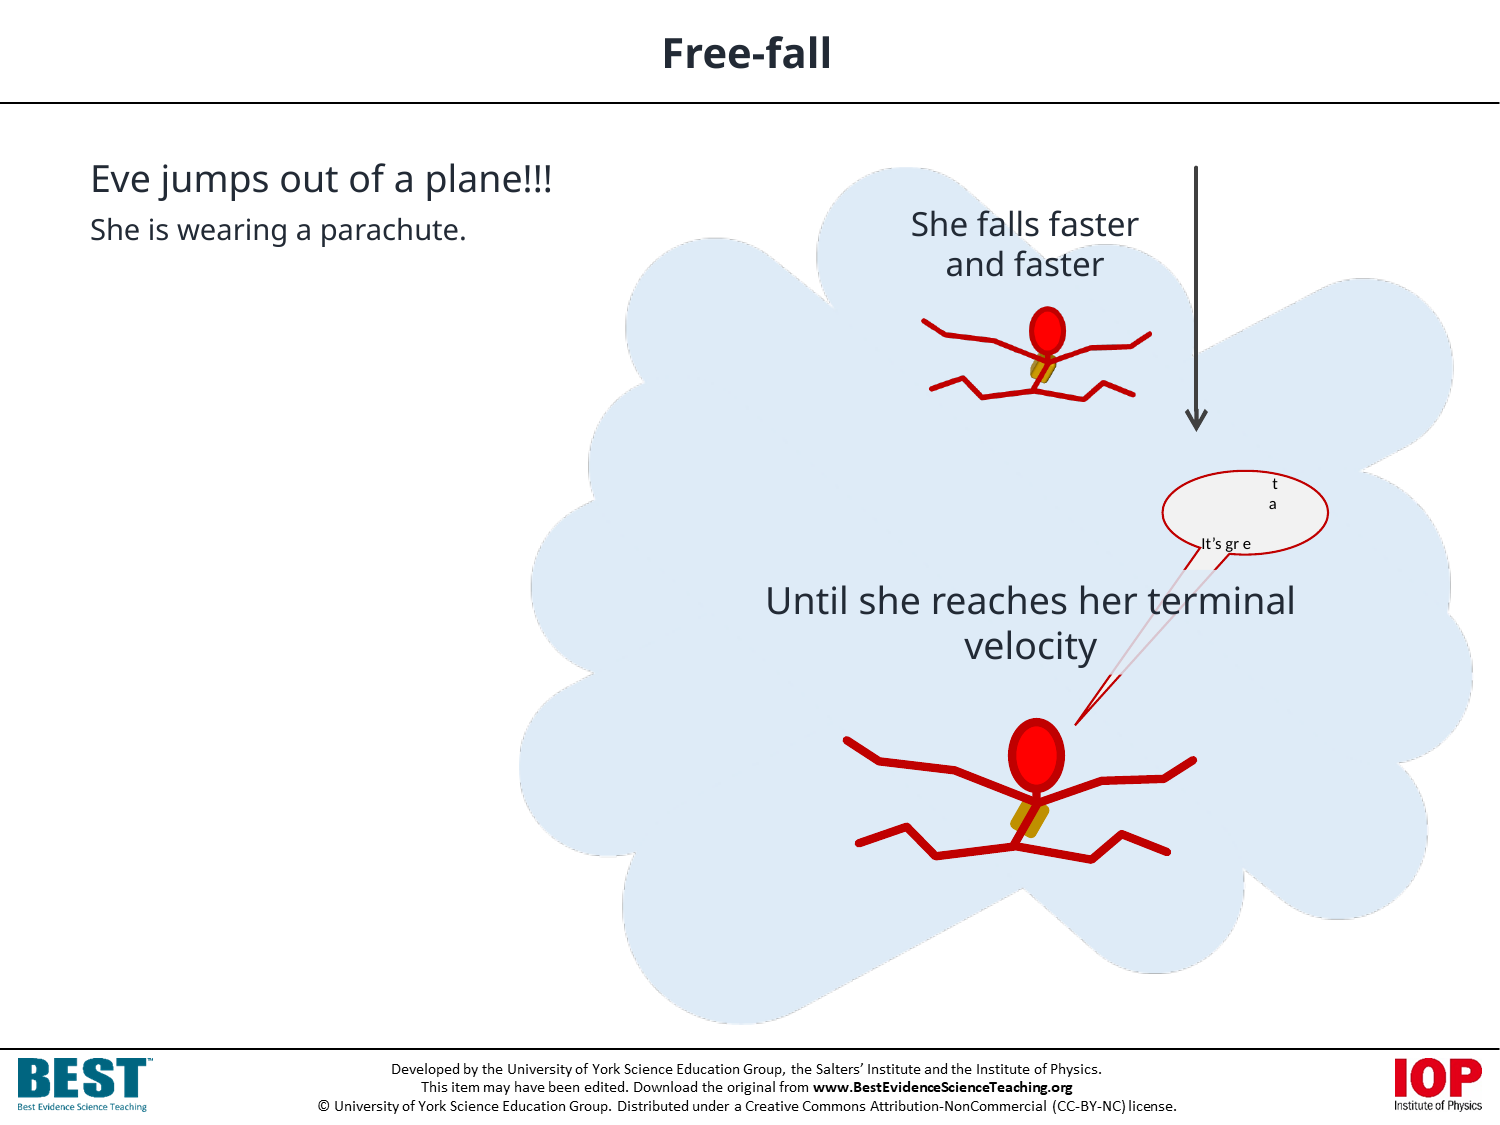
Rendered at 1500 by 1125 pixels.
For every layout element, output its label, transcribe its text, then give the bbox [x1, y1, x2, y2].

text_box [519, 167, 1474, 1025]
picture [0, 102, 1500, 1125]
text_box Free-fall [23, 4, 1471, 99]
